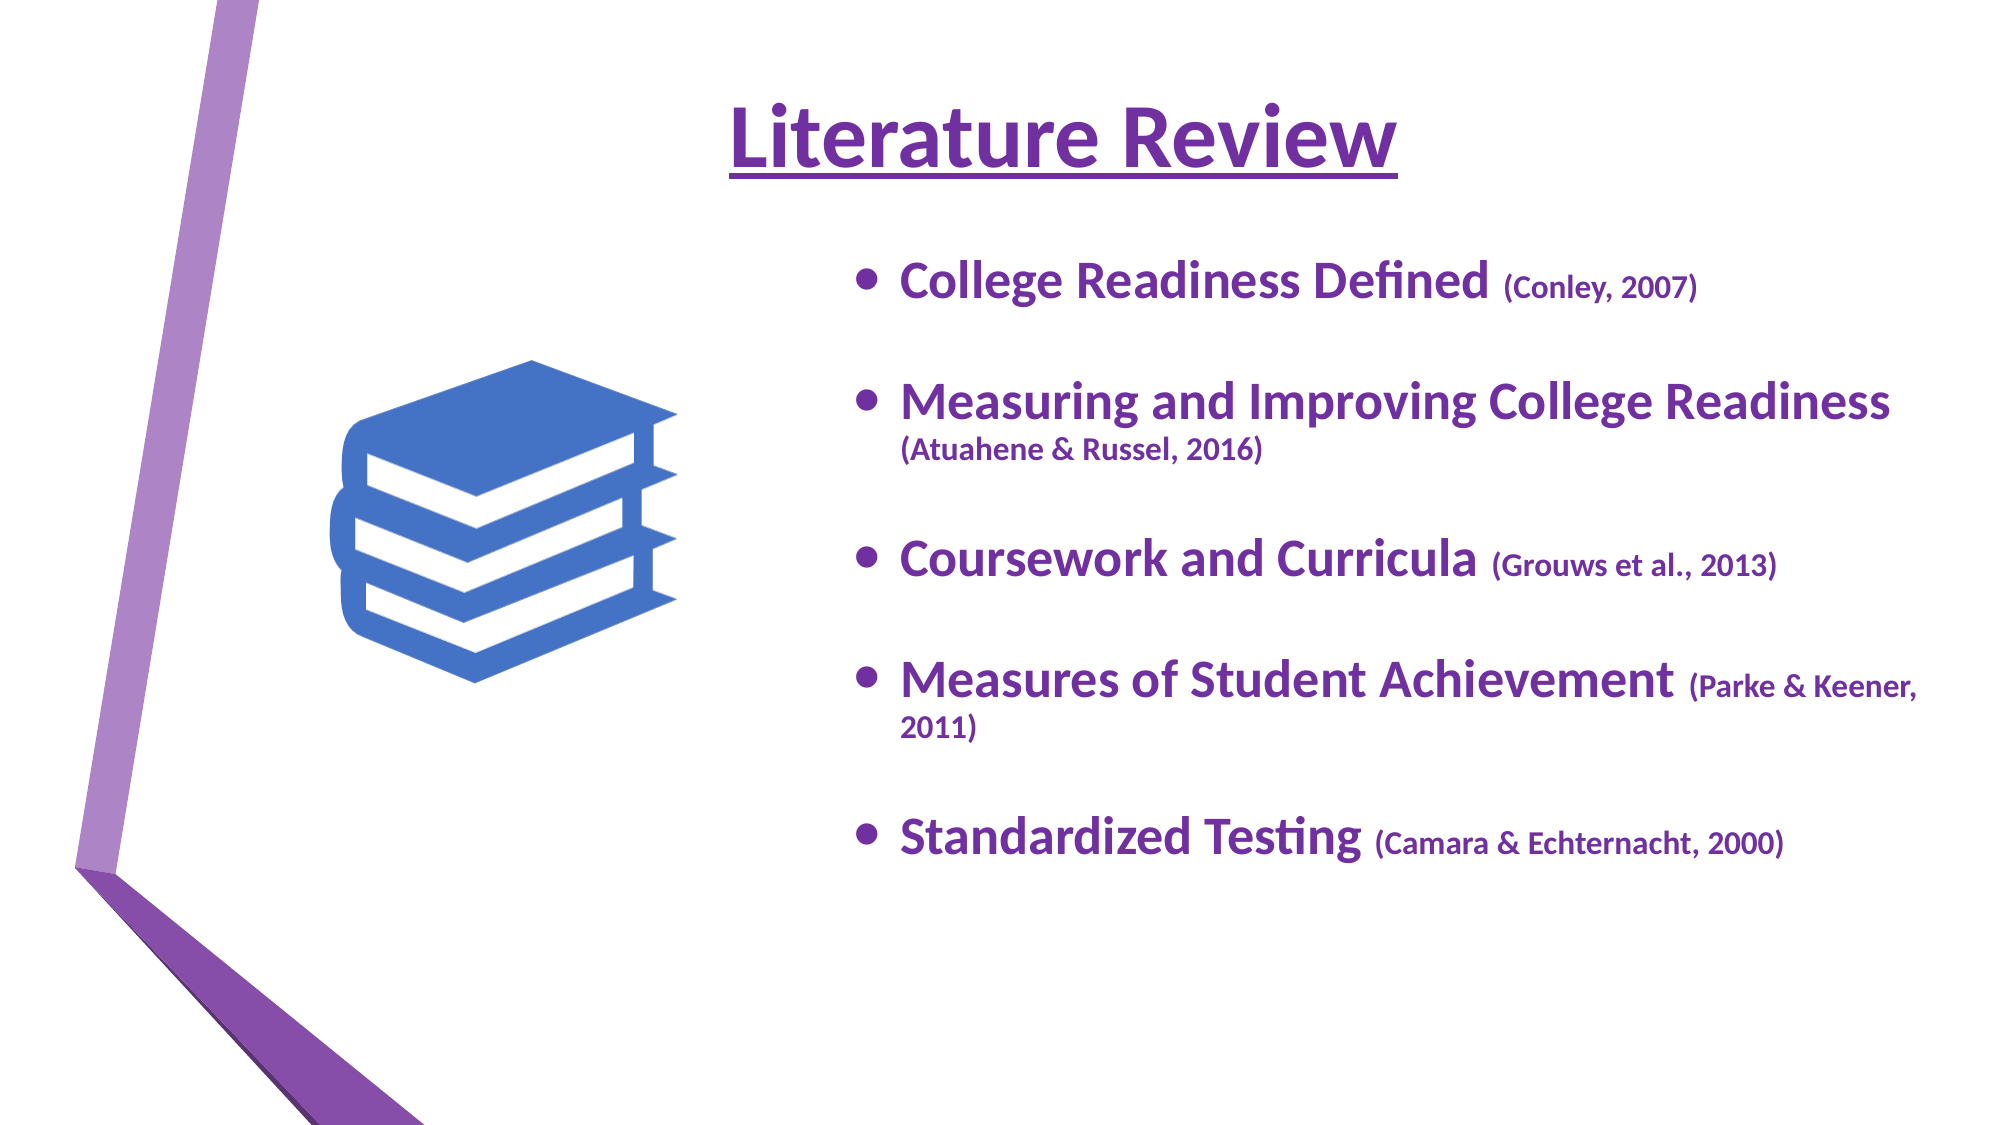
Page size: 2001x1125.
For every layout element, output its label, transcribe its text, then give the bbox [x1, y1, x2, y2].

picture [310, 329, 695, 714]
title Literature Review [261, 29, 1867, 233]
list College Readiness Defined (Conley, 2007) Measuring and Improving College Readiness (Atuahene & Russel, 2016) Coursework and Curricula (Grouws et al., 2013) Measures of Student Achievement (Parke & Keener, 2011) Standardized Testing (Camara & Echternacht, 2000) [838, 244, 1937, 950]
